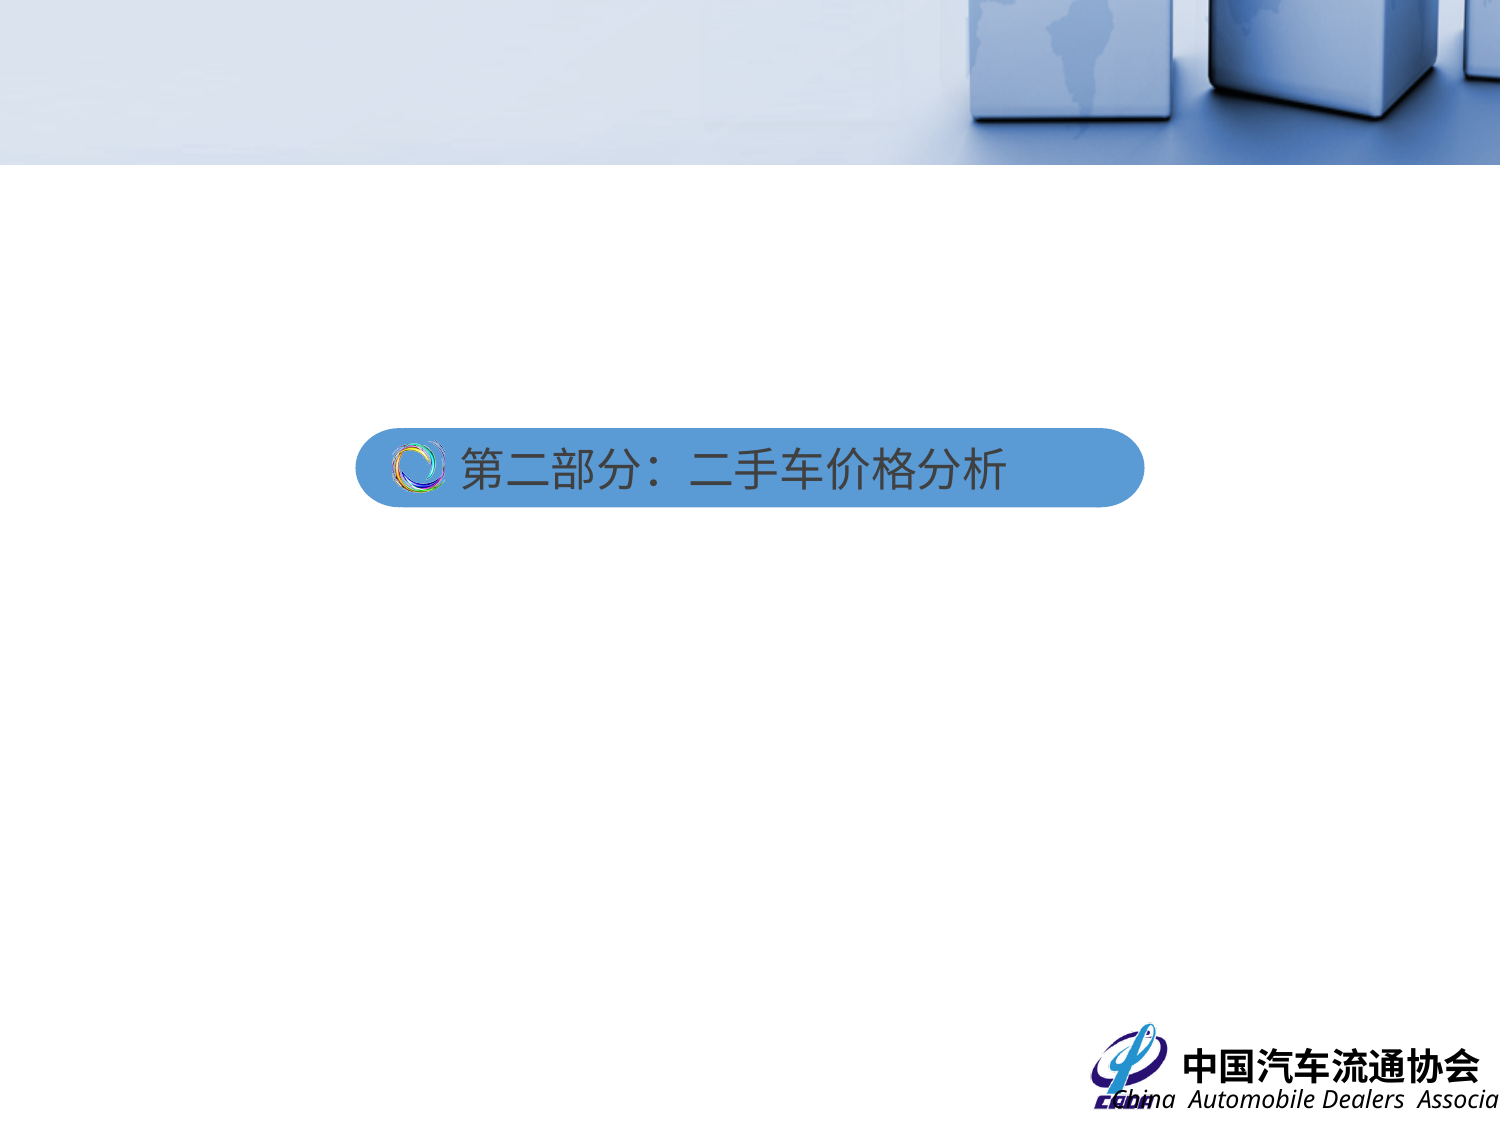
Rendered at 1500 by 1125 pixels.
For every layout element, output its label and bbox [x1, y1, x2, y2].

text_box [355, 428, 1145, 508]
picture [1164, 1096, 1171, 1106]
picture [392, 440, 445, 493]
picture [0, 0, 1500, 165]
picture [1086, 1018, 1172, 1114]
